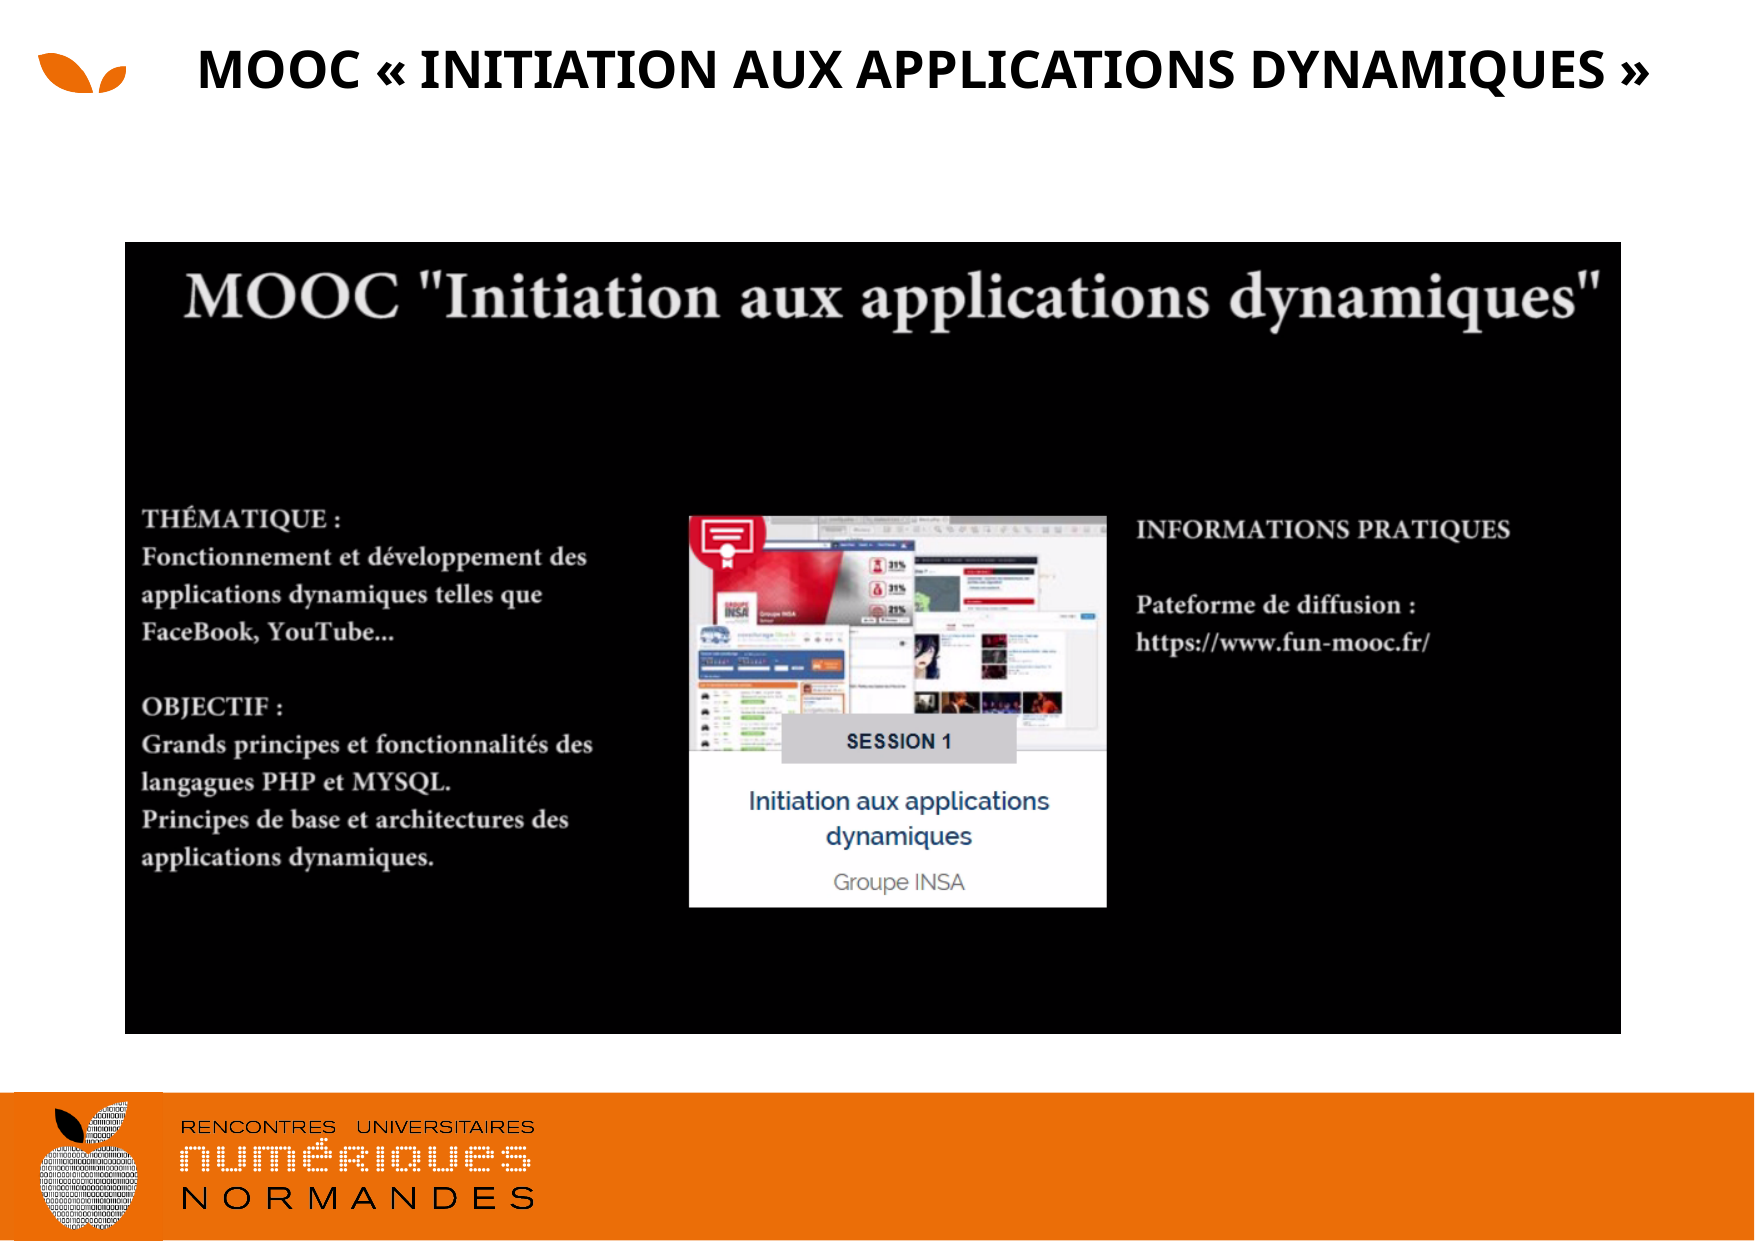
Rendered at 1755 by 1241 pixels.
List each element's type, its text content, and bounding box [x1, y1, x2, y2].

picture [38, 53, 126, 93]
title Mooc « initiation aux applications dynamiques » [144, 29, 1704, 195]
picture [180, 1118, 541, 1217]
picture [14, 1092, 163, 1241]
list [124, 241, 1621, 1034]
